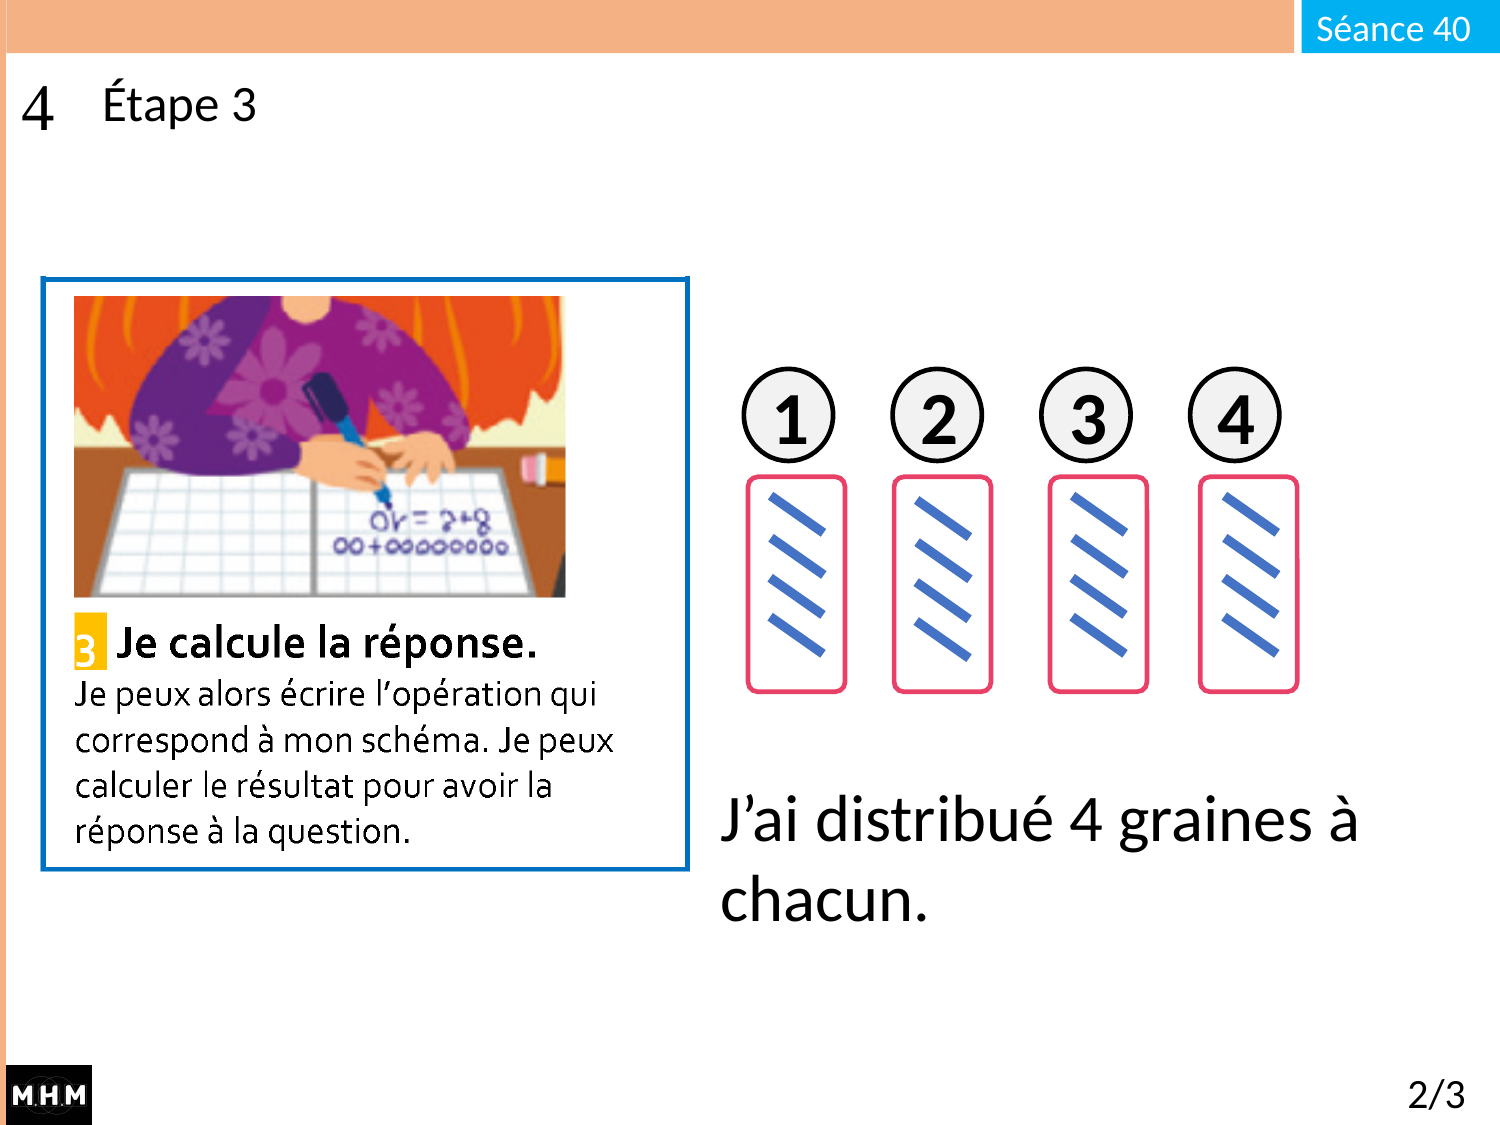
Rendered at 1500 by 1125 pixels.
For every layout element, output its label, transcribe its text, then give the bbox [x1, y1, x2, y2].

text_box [916, 499, 970, 538]
list 2/3 [1373, 1064, 1500, 1125]
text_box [1073, 537, 1126, 575]
text_box 4 [1189, 367, 1281, 463]
picture [6, 1065, 92, 1125]
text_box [1224, 537, 1278, 575]
text_box [747, 475, 847, 693]
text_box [771, 537, 824, 575]
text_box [1072, 616, 1125, 654]
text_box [770, 577, 823, 615]
text_box 1 [742, 367, 835, 463]
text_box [770, 616, 823, 654]
text_box 2 [891, 367, 983, 463]
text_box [1223, 616, 1277, 654]
text_box [1048, 475, 1149, 693]
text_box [916, 620, 970, 659]
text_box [1072, 577, 1125, 615]
text_box J’ai distribué 4 graines à chacun. [705, 767, 1500, 943]
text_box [916, 582, 970, 620]
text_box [1224, 495, 1278, 533]
title Étape 3 [87, 32, 1382, 140]
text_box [1072, 495, 1126, 533]
text_box [1199, 475, 1299, 693]
text_box 3 [1040, 367, 1132, 463]
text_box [770, 495, 824, 533]
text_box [917, 542, 970, 580]
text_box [1223, 577, 1277, 615]
text_box [893, 475, 993, 693]
picture [39, 276, 690, 873]
